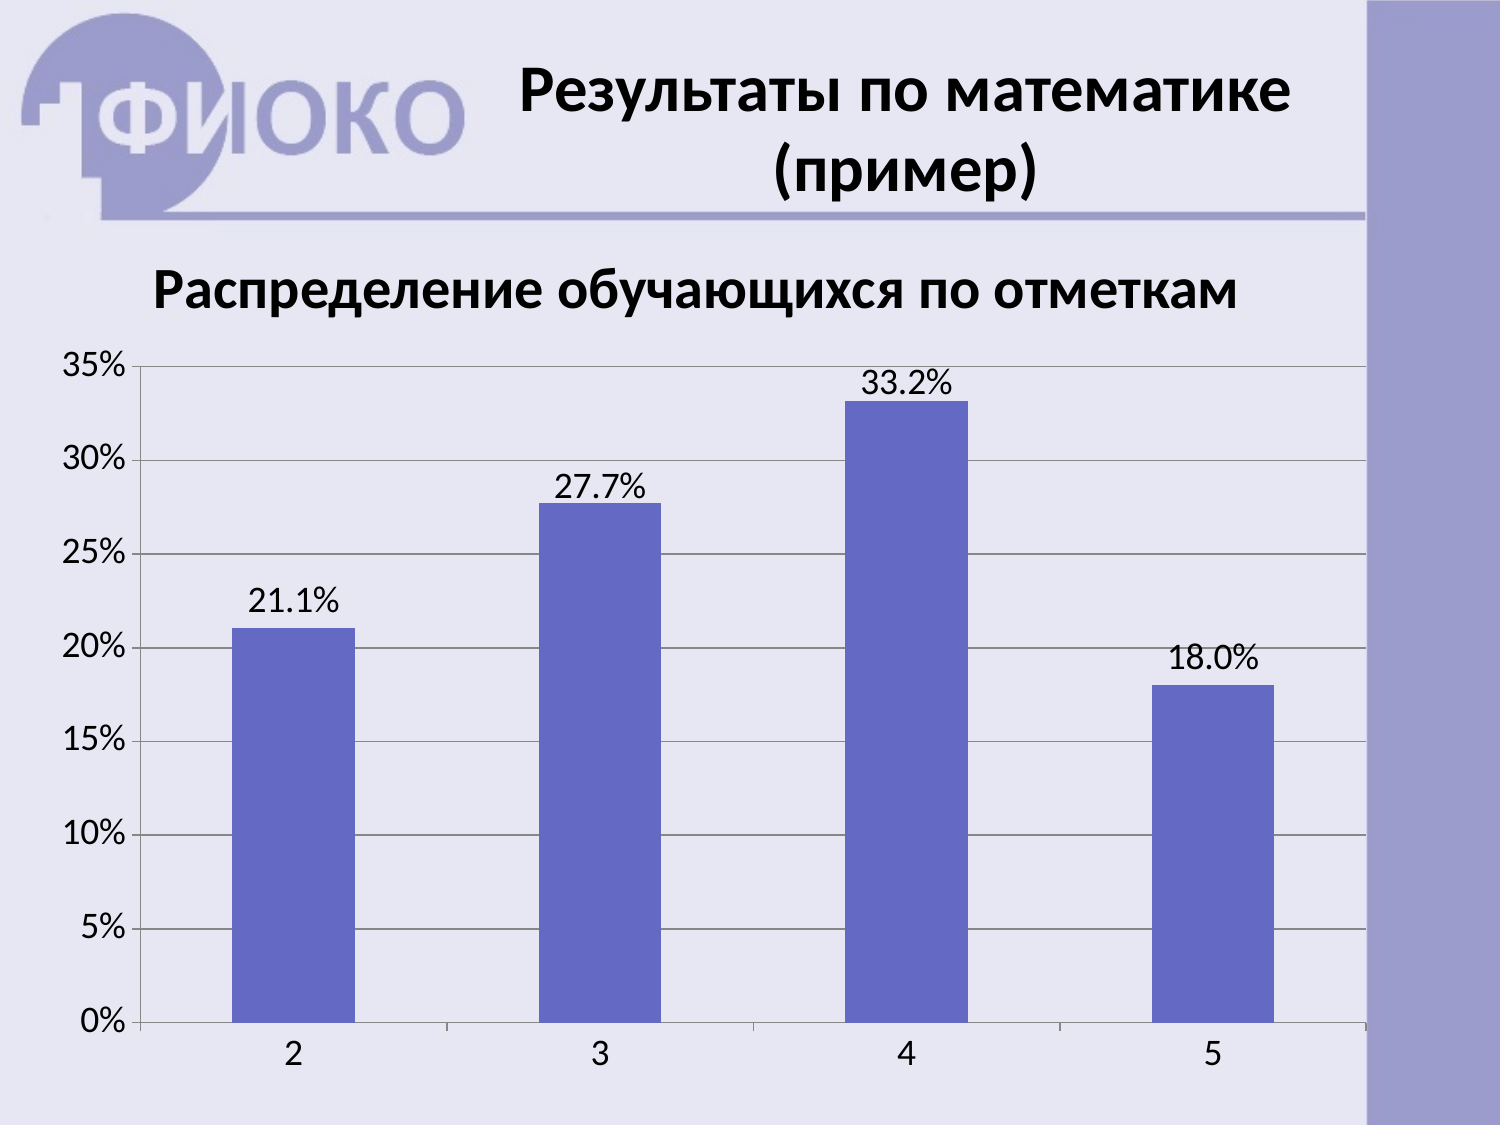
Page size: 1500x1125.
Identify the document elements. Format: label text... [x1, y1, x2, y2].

picture [0, 0, 1500, 1125]
chart [29, 337, 1368, 1095]
title Распределение обучающихся по отметкам [53, 231, 1341, 336]
text_box Результаты по математике (пример) [442, 54, 1369, 194]
